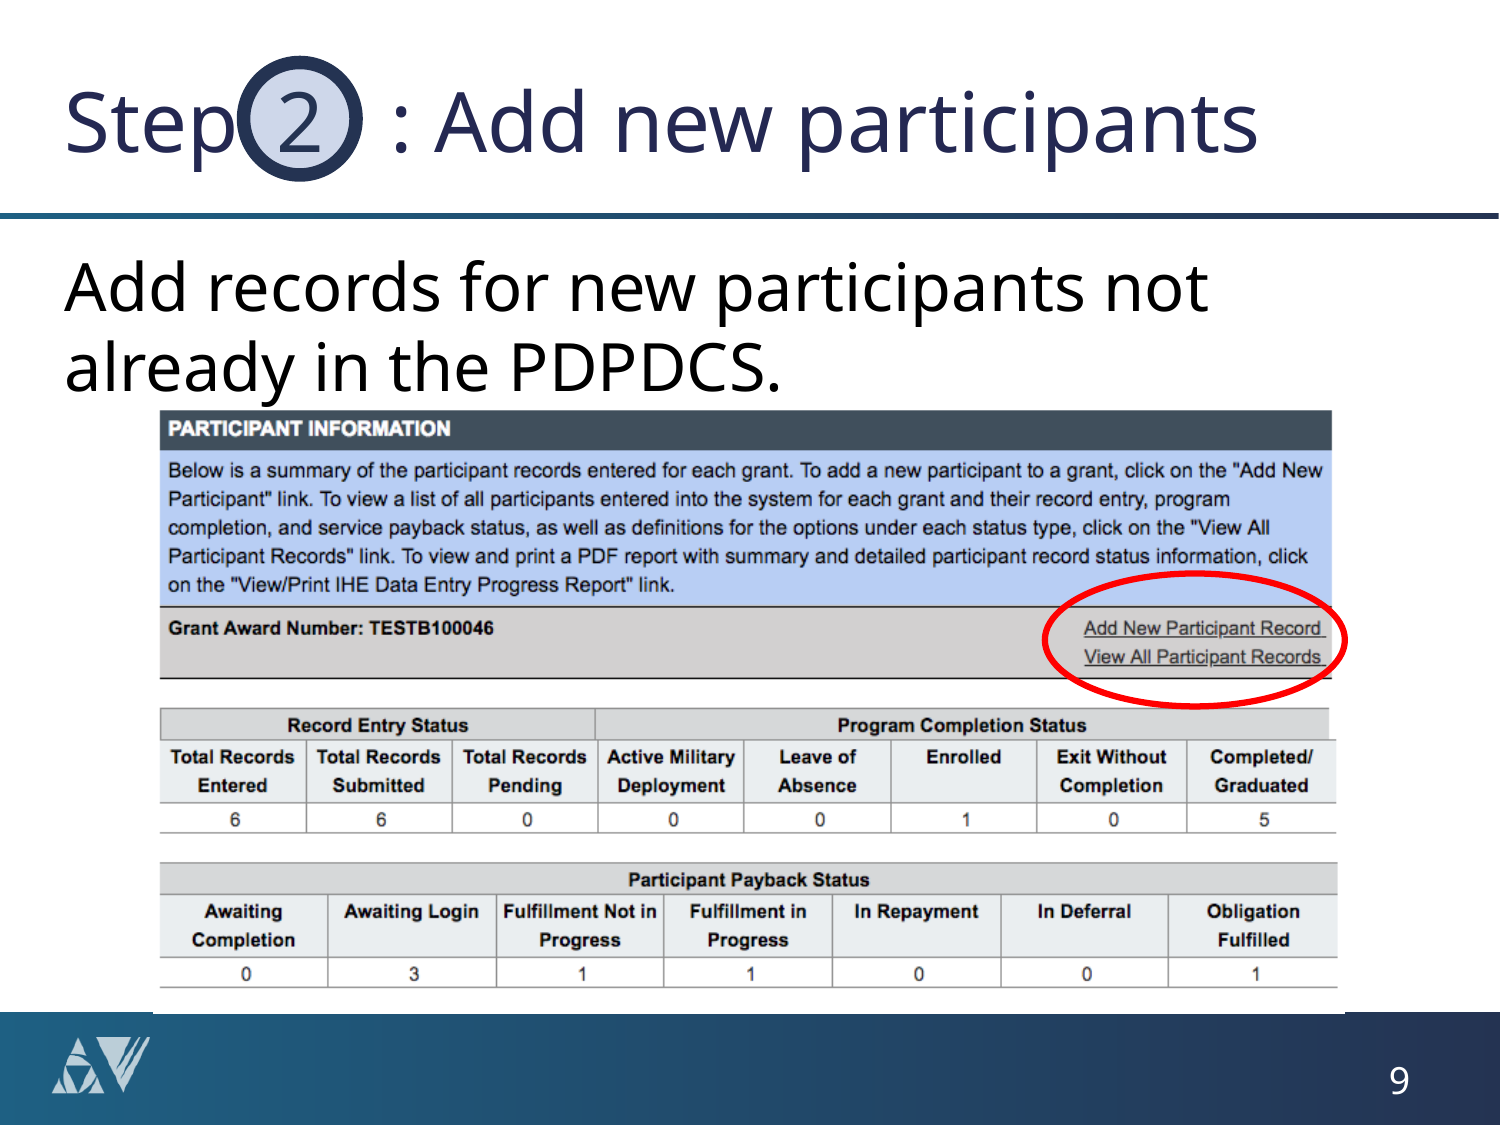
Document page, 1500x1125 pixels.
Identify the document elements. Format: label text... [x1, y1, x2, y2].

text_box 2 [241, 60, 358, 177]
title Step : Add new participants [50, 37, 1388, 200]
slide_number 9 [1374, 1050, 1462, 1091]
picture [152, 398, 1346, 1014]
list Add records for new participants not already in the PDPDCS. [50, 237, 1418, 975]
picture [50, 1037, 150, 1094]
